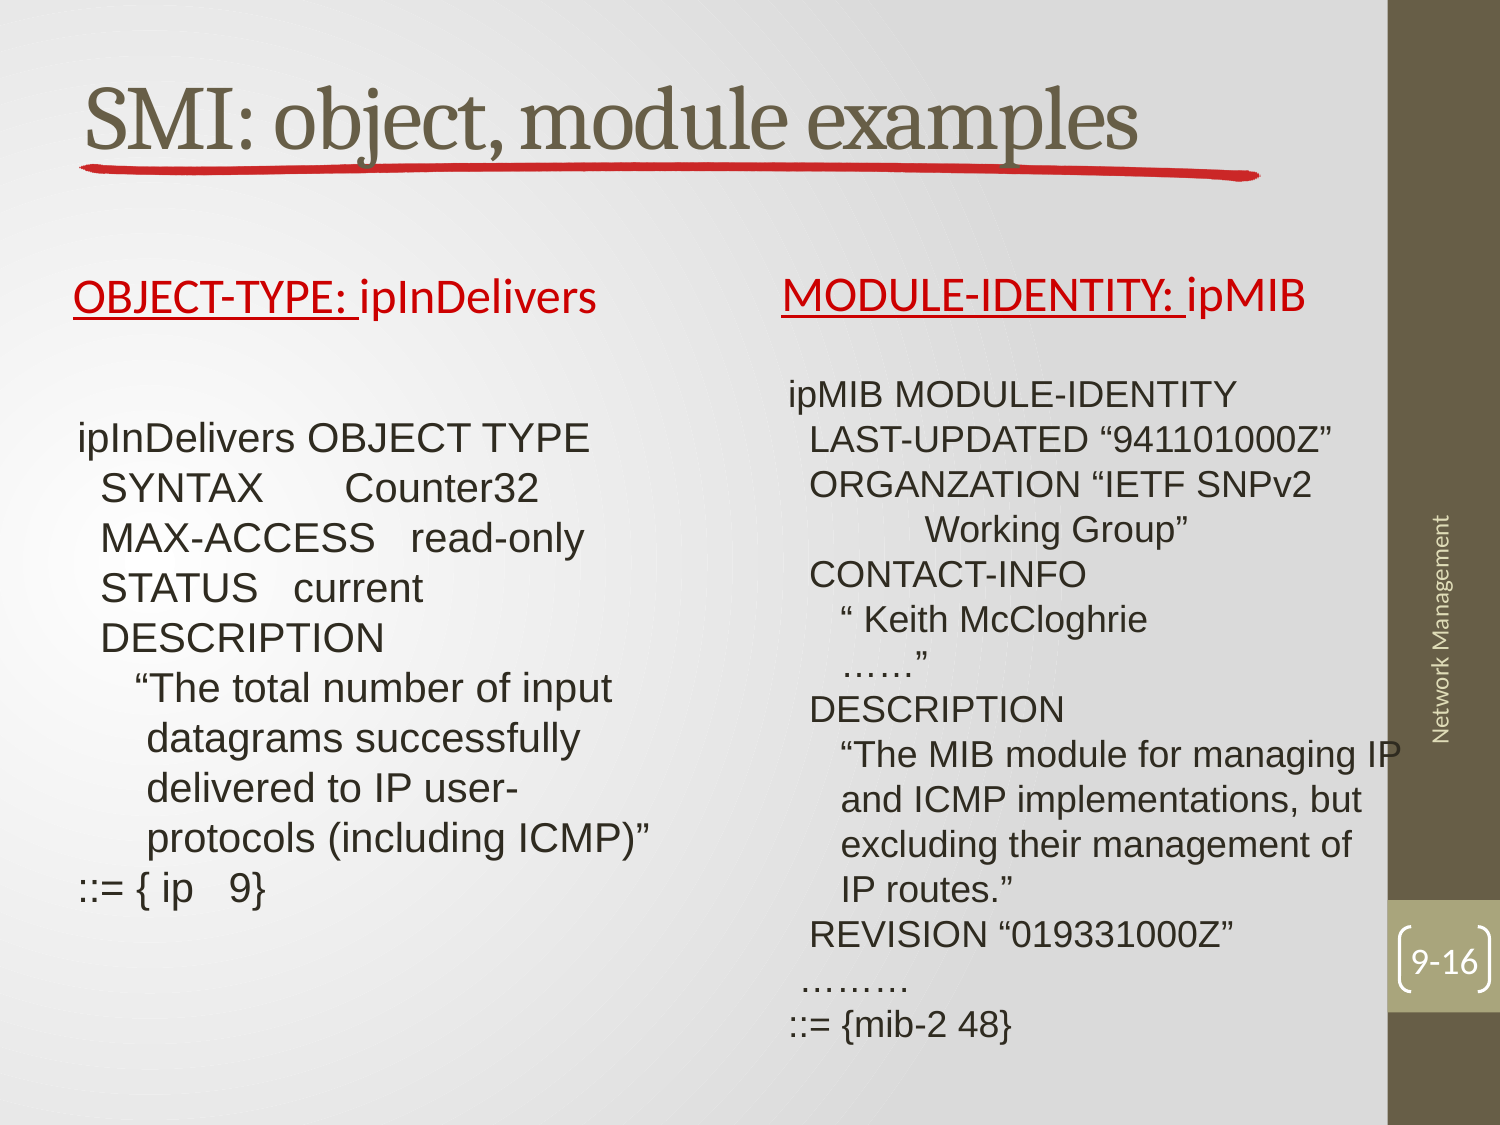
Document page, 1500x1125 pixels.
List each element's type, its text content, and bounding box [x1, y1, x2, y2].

picture [73, 157, 1275, 187]
text_box ipMIB MODULE-IDENTITY LAST-UPDATED “941101000Z” ORGANZATION “IETF SNPv2 Working Group” CONTACT-INFO “ Keith McCloghrie ……” DESCRIPTION “The MIB module for managing IP and ICMP implementations, but excluding their management of IP routes.” REVISION “019331000Z” ……… ::= {mib-2 48} [773, 362, 1425, 1053]
title SMI: object, module examples [71, 38, 1347, 188]
list MODULE-IDENTITY: ipMIB [747, 254, 1373, 1017]
footer Network Management [1425, 500, 1469, 889]
list OBJECT-TYPE: ipInDelivers [39, 256, 725, 1019]
slide_number 9-16 [1425, 925, 1492, 994]
text_box ipInDelivers OBJECT TYPE SYNTAX Counter32 MAX-ACCESS read-only STATUS current DESCRIPTION “The total number of input datagrams successfully delivered to IP user- protocols (including ICMP)” ::= { ip 9} [62, 403, 676, 919]
